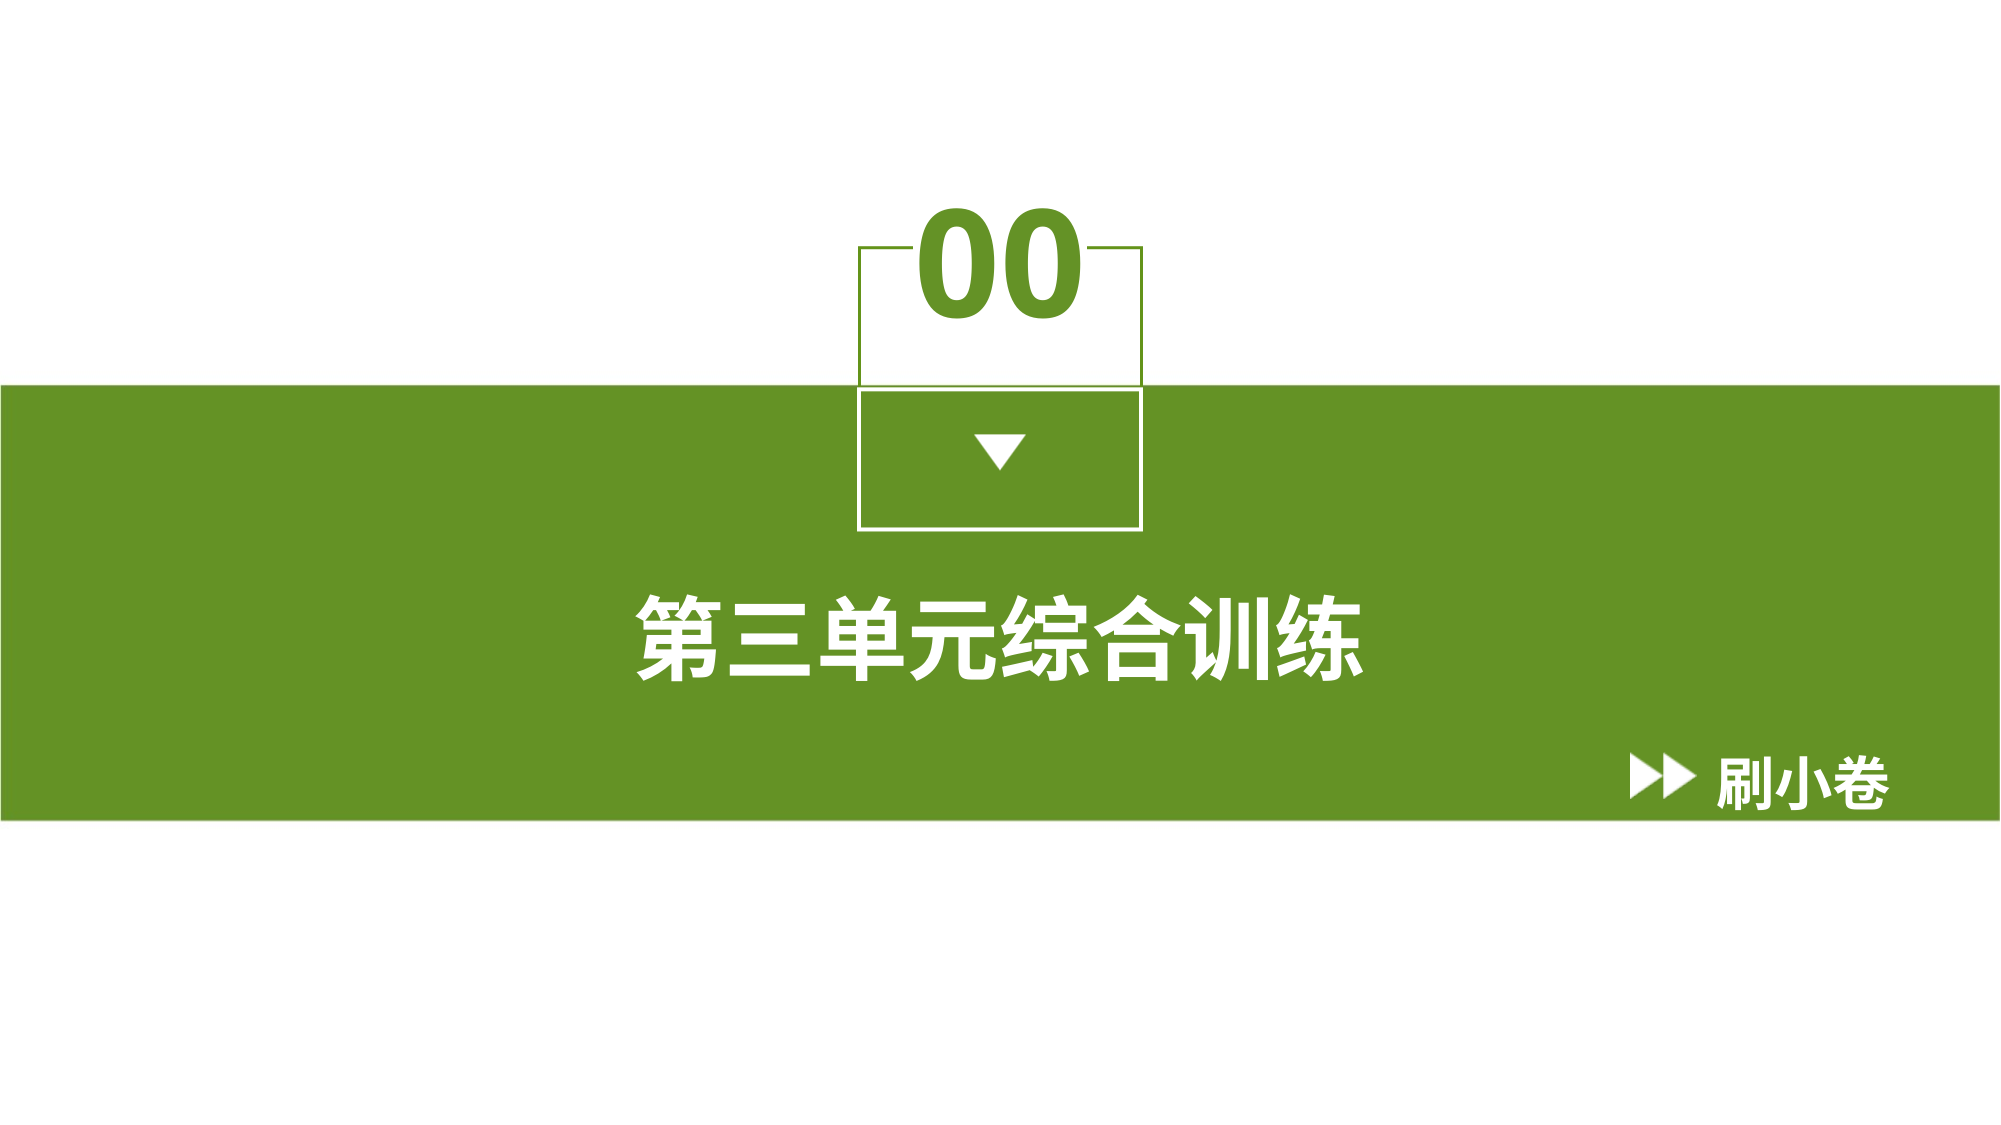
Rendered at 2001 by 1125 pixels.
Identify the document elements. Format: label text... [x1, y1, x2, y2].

picture [0, 0, 2000, 572]
text_box 刷小卷 [1715, 718, 1997, 812]
text_box 第三单元综合训练 [0, 572, 2000, 699]
text_box 00 [862, 156, 1139, 353]
picture [0, 699, 2000, 1125]
